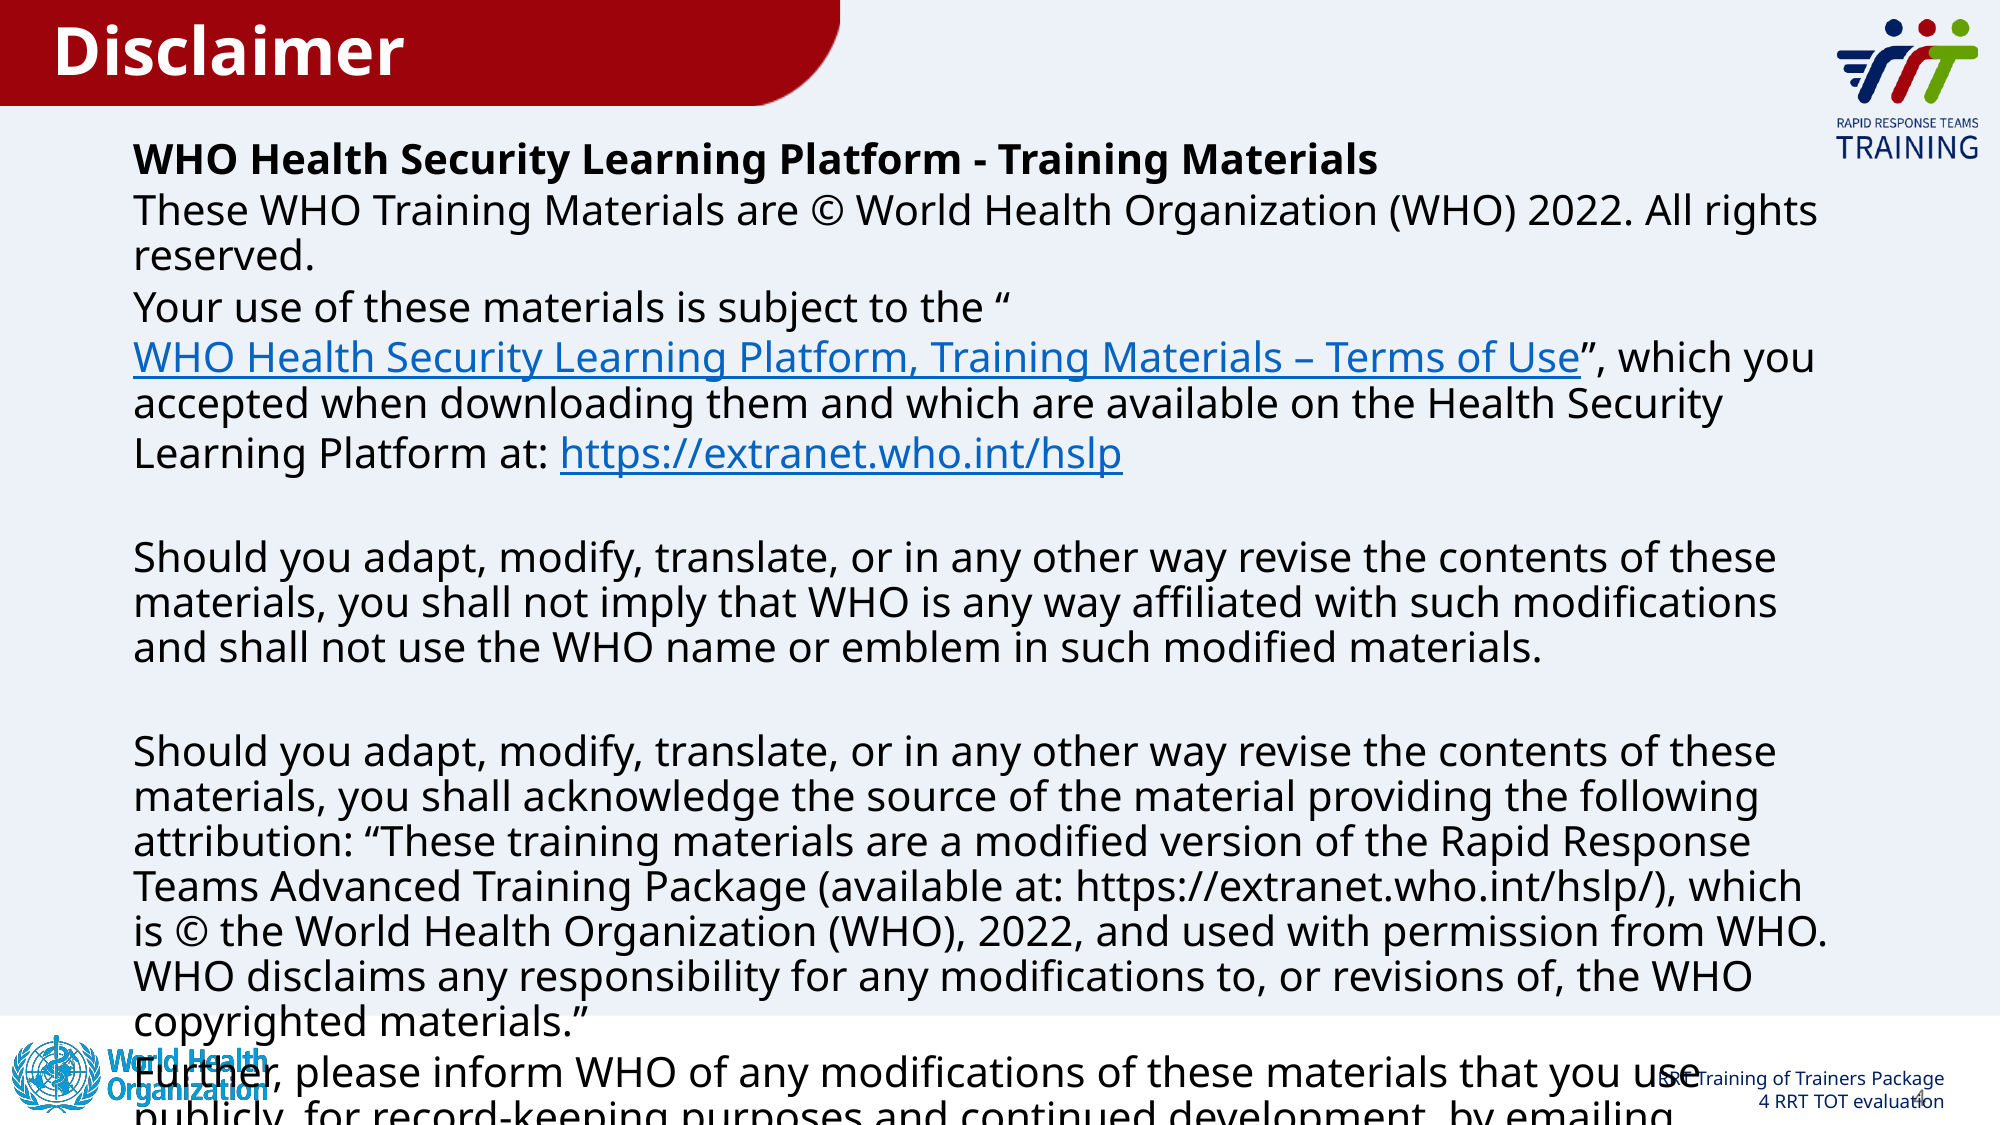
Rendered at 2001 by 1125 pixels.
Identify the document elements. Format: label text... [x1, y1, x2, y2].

picture [22, 1062, 26, 1077]
list WHO Health Security Learning Platform - Training Materials These WHO Training Materials are © World Health Organization (WHO) 2022. All rights reserved. Your use of these materials is subject to the “WHO Health Security Learning Platform, Training Materials – Terms of Use”, which you accepted when downloading them and which are available on the Health Security Learning Platform at: https://extranet.who.int/hslp Should you adapt, modify, translate, or in any other way revise the contents of these materials, you shall not imply that WHO is any way affiliated with such modifications and shall not use the WHO name or emblem in such modified materials. Should you adapt, modify, translate, or in any other way revise the contents of these materials, you shall acknowledge the source of the material providing the following attribution: “These training materials are a modified version of the Rapid Response Teams Advanced Training Package (available at: https://extranet.who.int/hslp/), which is © the World Health Organization (WHO), 2022, and used with permission from WHO. WHO disclaims any responsibility for any modifications to, or revisions of, the WHO copyrighted materials.” Further, please inform WHO of any modifications of these materials that you use publicly, for record-keeping purposes and continued development, by emailing ihrhrt@who.int [130, 138, 1846, 993]
picture [36, 1088, 78, 1105]
picture [59, 1035, 267, 1113]
picture [34, 1054, 43, 1078]
text_box [0, 0, 2000, 1016]
picture [250, 1059, 255, 1068]
picture [12, 1035, 54, 1068]
picture [40, 1062, 47, 1070]
picture [50, 1108, 62, 1113]
picture [12, 1083, 48, 1113]
picture [1835, 19, 1978, 167]
picture [71, 1053, 90, 1091]
picture [24, 1054, 36, 1087]
picture [30, 1083, 37, 1091]
picture [46, 1056, 54, 1062]
picture [0, 0, 841, 106]
